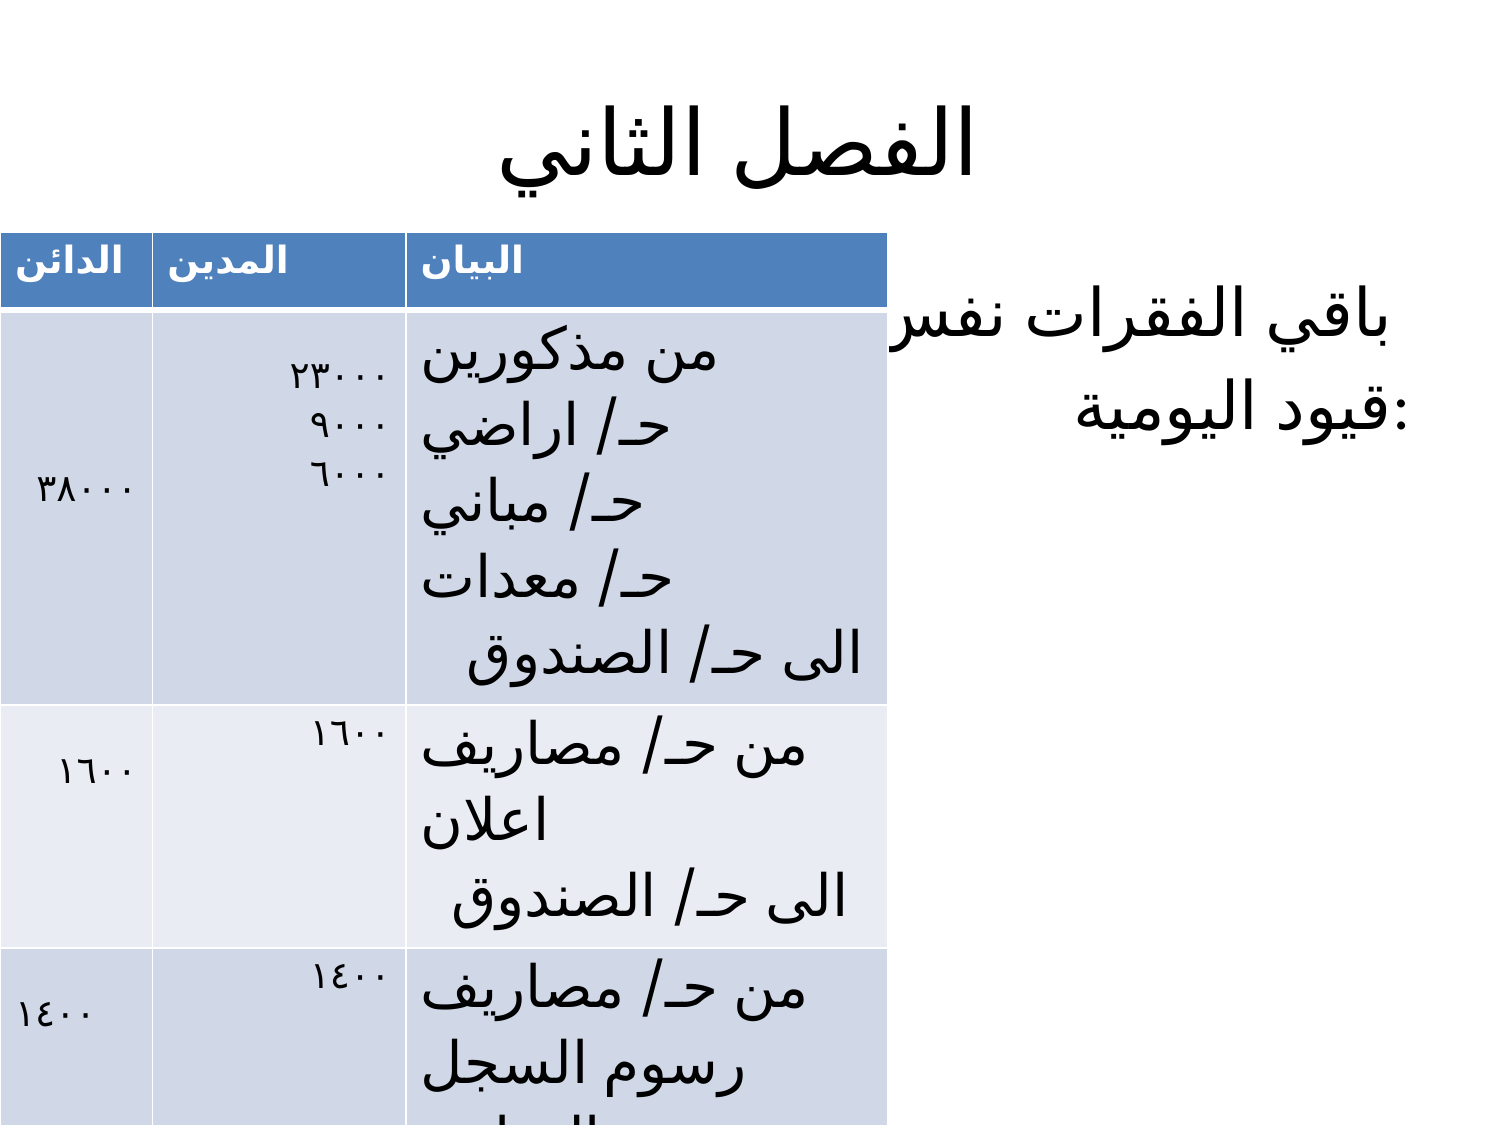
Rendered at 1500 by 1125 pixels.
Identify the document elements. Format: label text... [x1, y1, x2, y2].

table_cell ٣٨٠٠٠ [1, 313, 152, 704]
table_cell ٢٣٠٠٠ ٩٠٠٠ ٦٠٠٠ [153, 313, 405, 704]
table_cell ١٦٠٠ [1, 706, 152, 947]
table_cell ١٦٠٠ [153, 706, 405, 947]
table_header الدائن [1, 233, 152, 307]
table_cell من مذكورين حـ/ اراضي حـ/ مباني حـ/ معدات الى حـ/ الصندوق [407, 313, 887, 704]
table_header المدين [153, 233, 405, 307]
table_header البيان [407, 233, 887, 307]
title الفصل الثاني [75, 45, 1425, 233]
table_cell من حـ/ مصاريف رسوم السجل التجاري الى حـ/ الصندوق [407, 949, 887, 1125]
table_cell من حـ/ مصاريف اعلان الى حـ/ الصندوق [407, 706, 887, 947]
table_cell ١٤٠٠ [1, 949, 152, 1125]
list باقي الفقرات نفس الطريقة قيود اليومية: [889, 262, 1425, 1005]
table_cell ١٤٠٠ [153, 949, 405, 1125]
